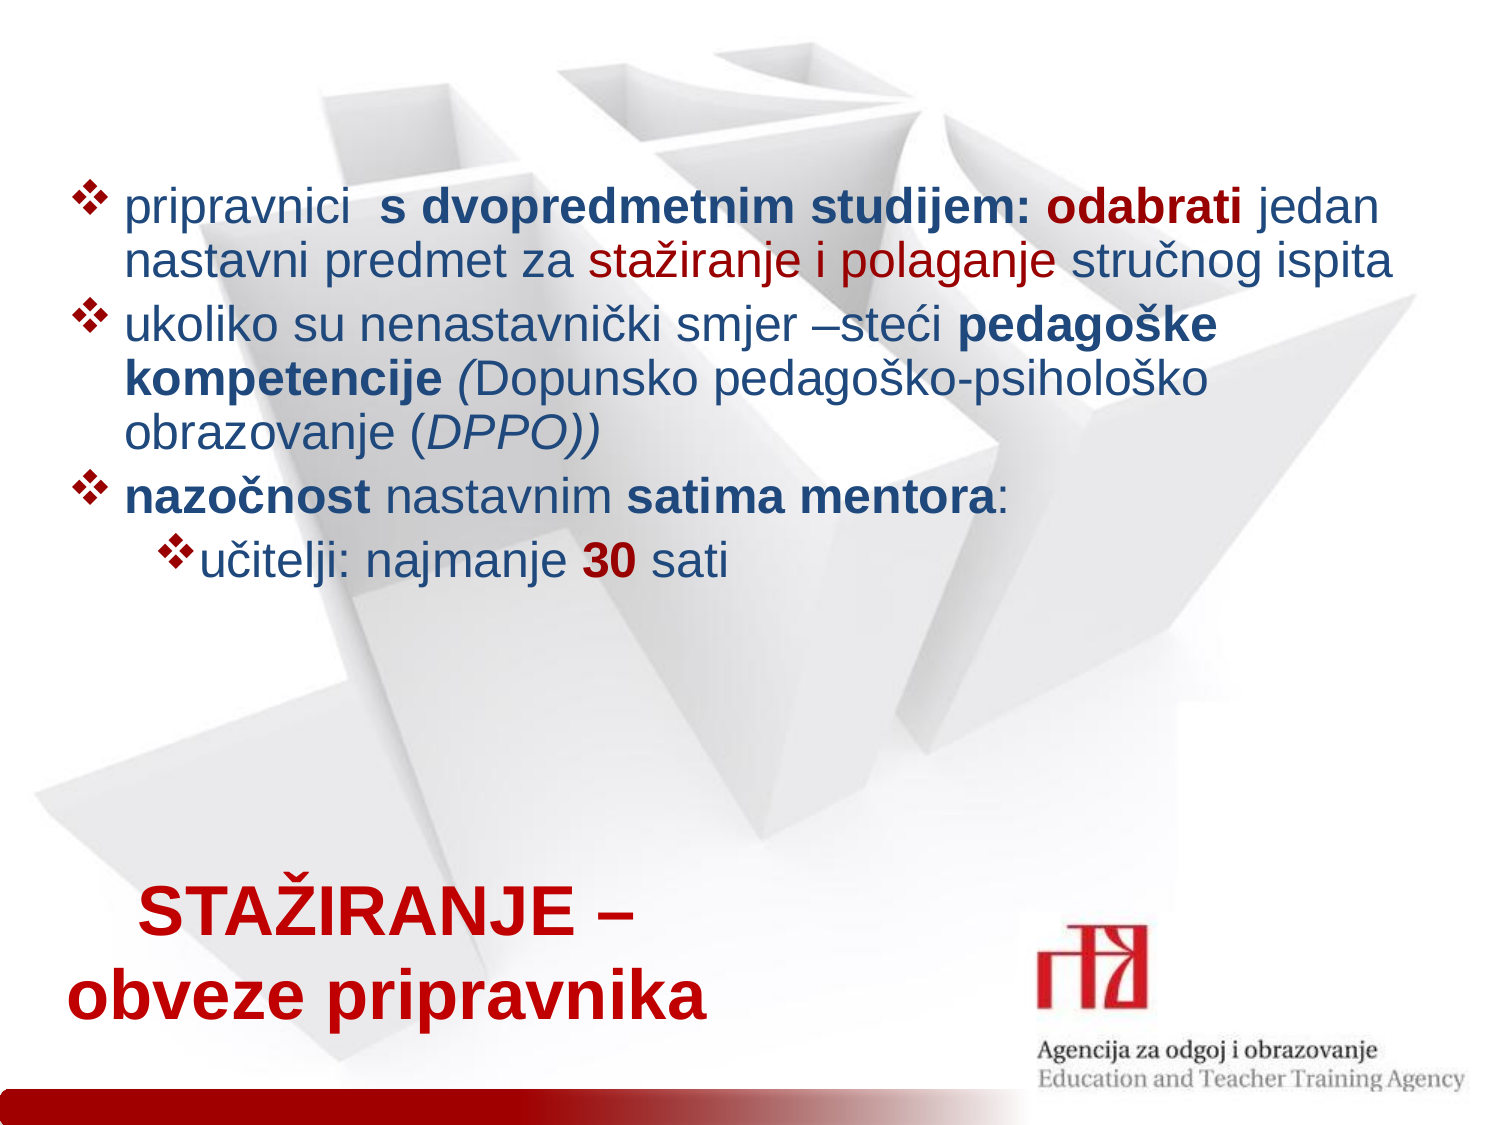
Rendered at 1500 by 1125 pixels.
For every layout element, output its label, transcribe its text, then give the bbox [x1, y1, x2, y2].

title STAŽIRANJE – obveze pripravnika [23, 855, 750, 1043]
picture [5, 0, 1495, 1125]
list pripravnici s dvopredmetnim studijem: odabrati jedan nastavni predmet za stažiranje i polaganje stručnog ispita ukoliko su nenastavnički smjer –steći pedagoške kompetencije (Dopunsko pedagoško-psihološko obrazovanje (DPPO)) nazočnost nastavnim satima mentora: učitelji: najmanje 30 sati [53, 172, 1427, 776]
